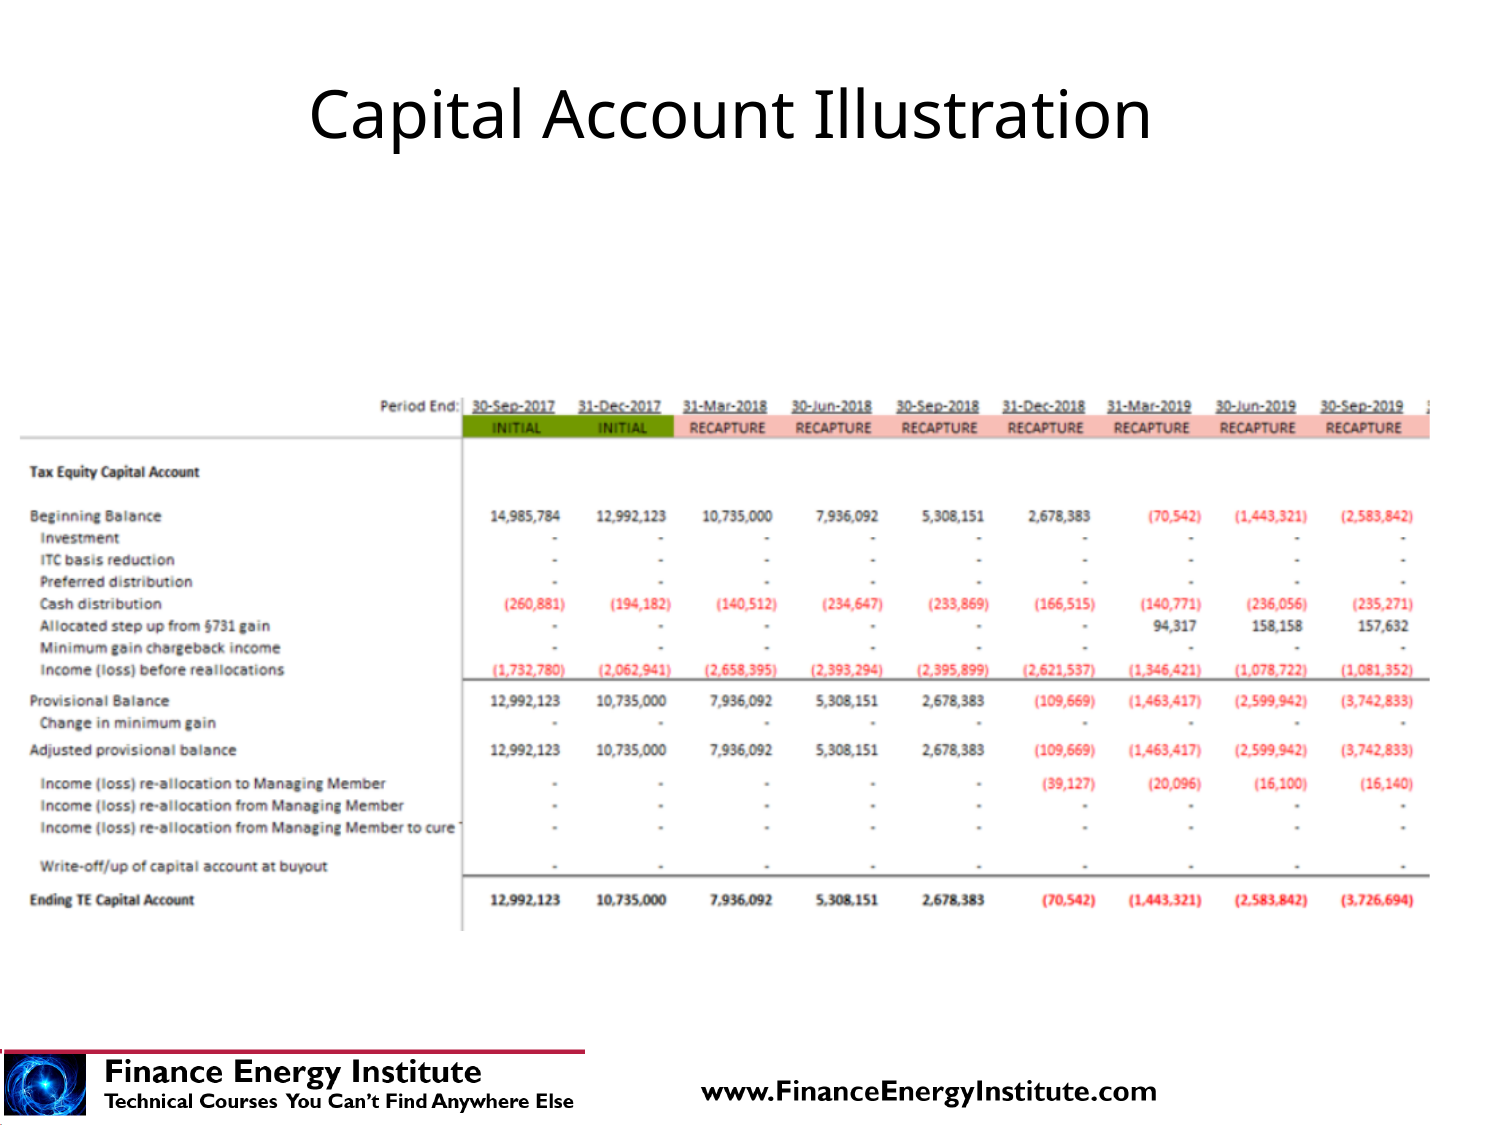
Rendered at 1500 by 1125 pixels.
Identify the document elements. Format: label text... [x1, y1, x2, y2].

picture [696, 1074, 1166, 1112]
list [0, 379, 1446, 931]
picture [0, 1042, 585, 1125]
title Capital Account Illustration [103, 59, 1361, 174]
